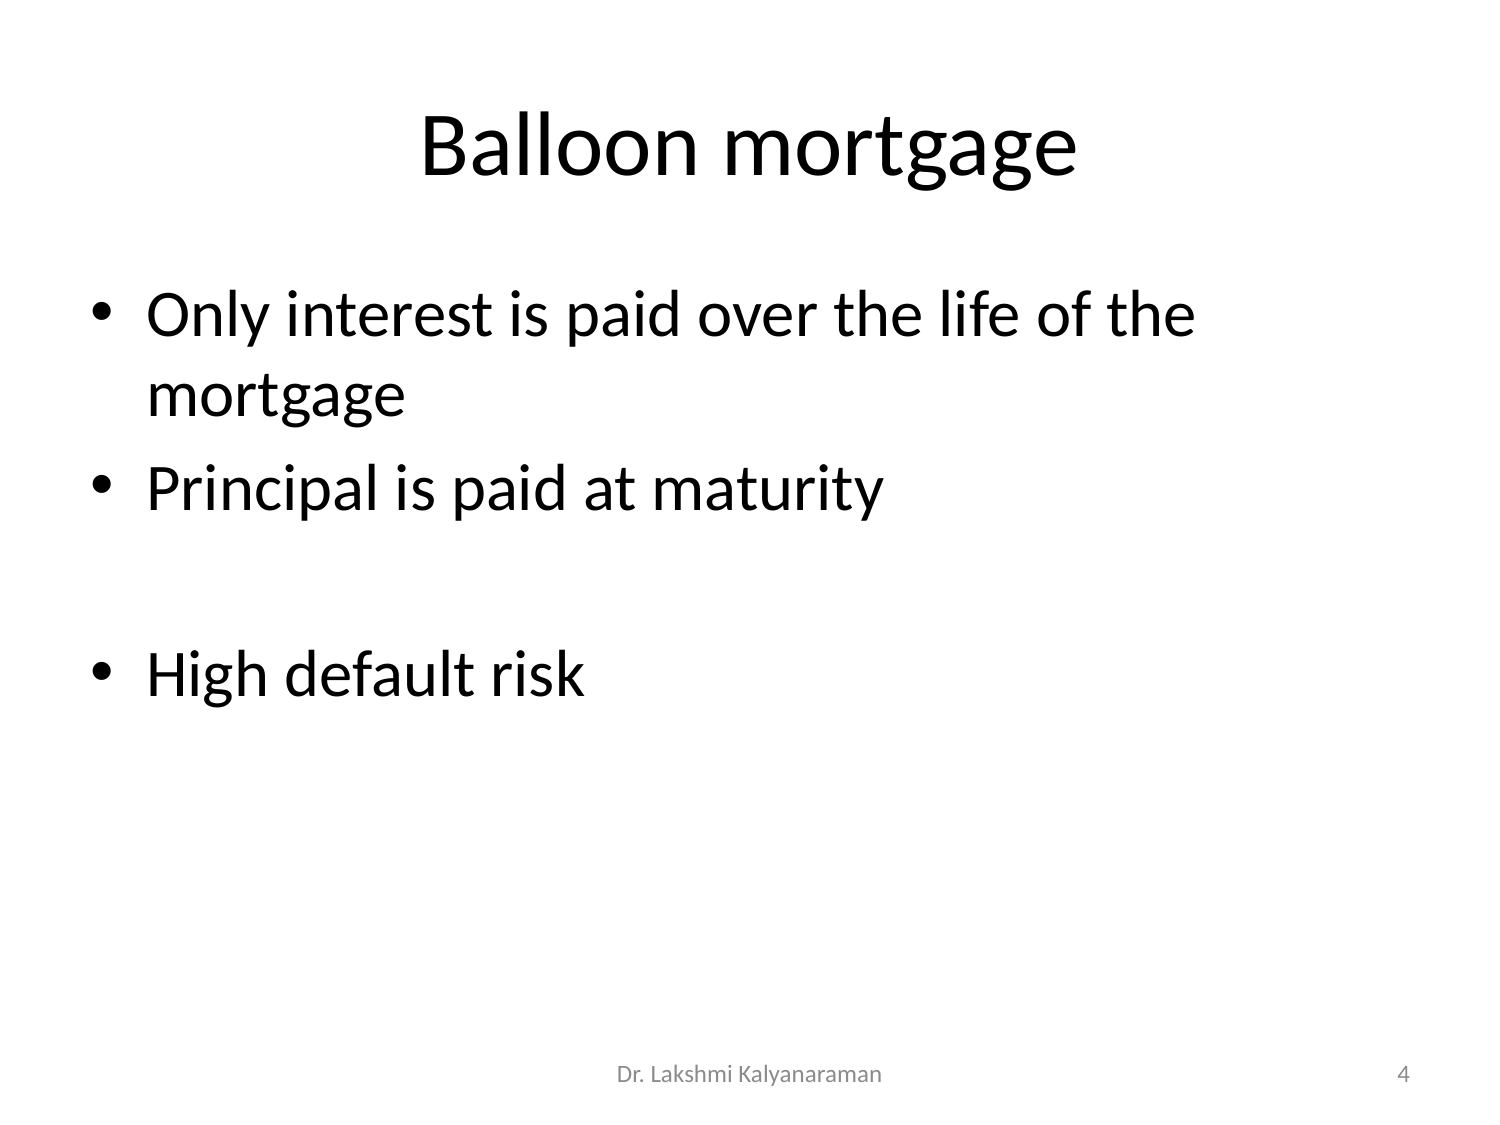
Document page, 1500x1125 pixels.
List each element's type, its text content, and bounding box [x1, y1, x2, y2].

title Balloon mortgage [75, 45, 1425, 233]
slide_number 4 [1074, 1042, 1425, 1103]
footer Dr. Lakshmi Kalyanaraman [512, 1042, 988, 1103]
list Only interest is paid over the life of the mortgage Principal is paid at maturity High default risk [75, 262, 1425, 1005]
